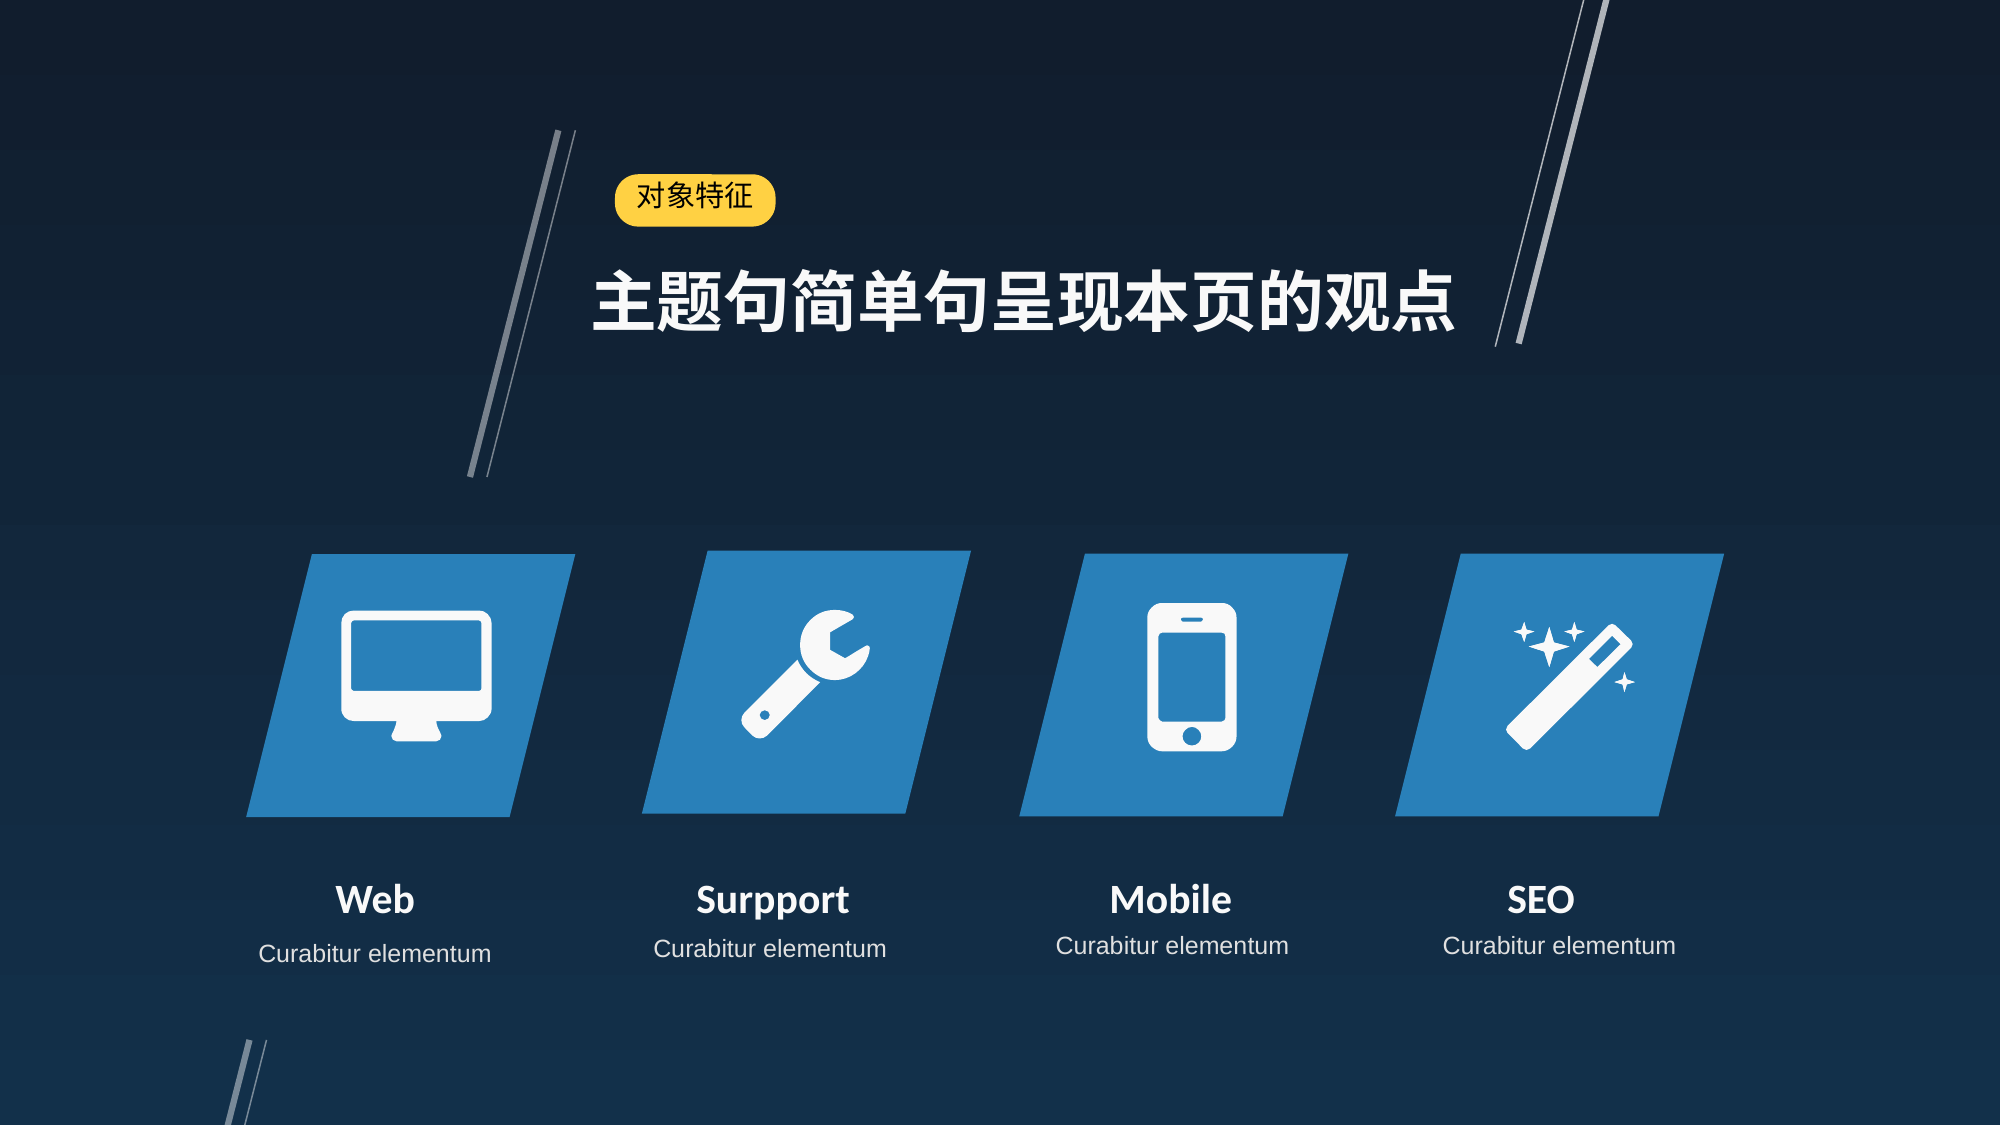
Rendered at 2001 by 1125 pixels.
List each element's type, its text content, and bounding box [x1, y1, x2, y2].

text_box SEO [1326, 864, 1756, 930]
text_box Curabitur elementum [594, 924, 947, 981]
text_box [1018, 553, 1349, 817]
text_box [469, 130, 576, 478]
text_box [1495, 0, 1608, 347]
text_box [341, 610, 492, 742]
text_box [244, 552, 578, 820]
text_box Curabitur elementum [996, 921, 1349, 978]
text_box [589, 169, 801, 231]
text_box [1394, 553, 1725, 817]
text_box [641, 550, 972, 814]
text_box Web [160, 864, 563, 930]
text_box Curabitur elementum [1383, 921, 1736, 978]
text_box 主题句简单句呈现本页的观点 [580, 252, 1475, 359]
text_box Mobile [956, 864, 1326, 930]
text_box Surpport [563, 864, 956, 930]
text_box Curabitur elementum [199, 930, 552, 987]
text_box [160, 1039, 267, 1125]
